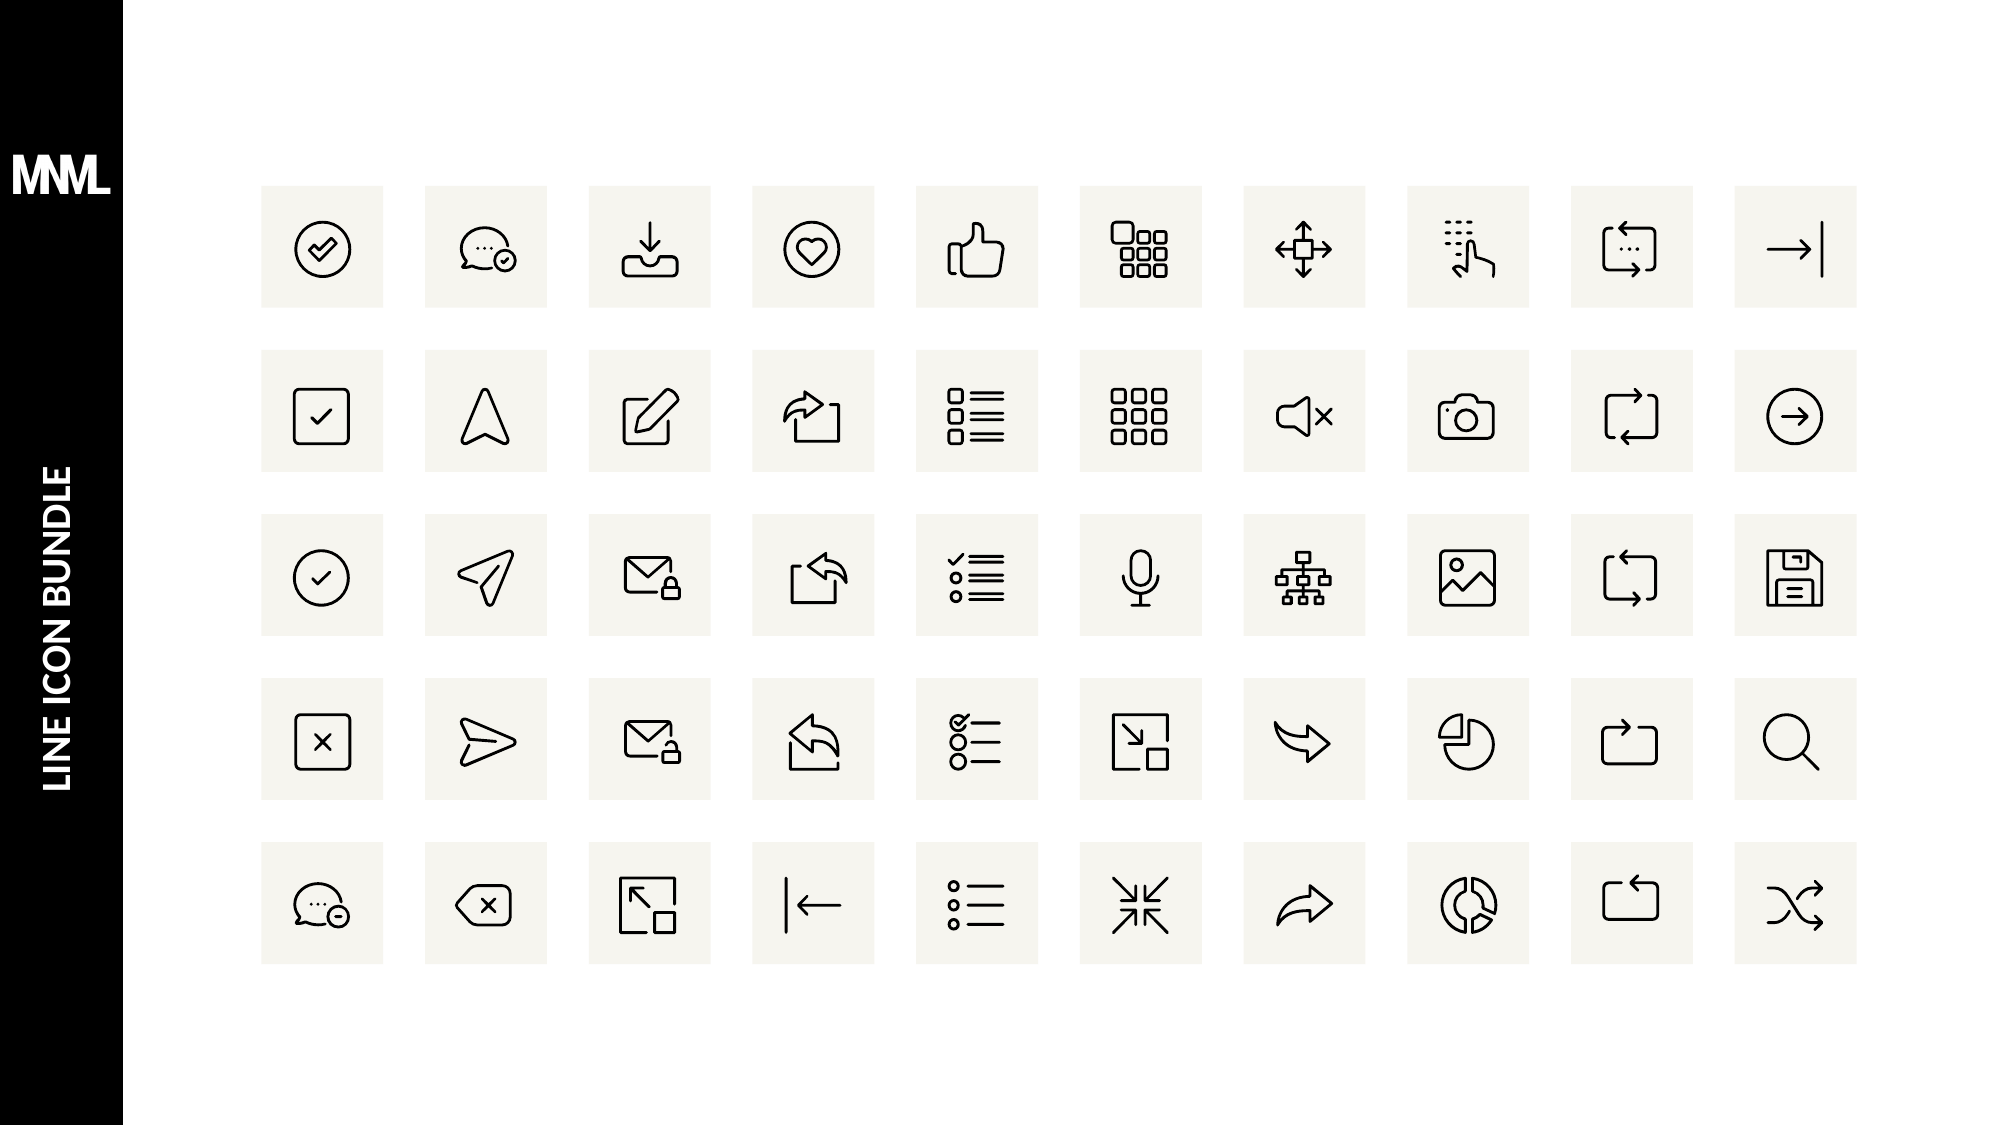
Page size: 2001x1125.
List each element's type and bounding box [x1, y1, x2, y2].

text_box [970, 740, 1001, 744]
text_box [1136, 246, 1168, 262]
text_box [1110, 220, 1135, 245]
text_box [1766, 239, 1812, 260]
text_box [1795, 880, 1823, 901]
text_box [949, 571, 963, 585]
text_box [947, 553, 965, 566]
text_box [783, 390, 825, 423]
text_box [1440, 876, 1467, 934]
text_box [1275, 220, 1332, 278]
text_box [1110, 387, 1127, 405]
text_box [969, 391, 1005, 395]
text_box [1273, 720, 1331, 764]
text_box [1151, 387, 1168, 405]
text_box [966, 922, 1005, 926]
text_box [459, 226, 517, 273]
text_box [619, 876, 677, 935]
text_box [947, 918, 960, 931]
text_box [968, 579, 1005, 583]
text_box [1276, 396, 1311, 437]
text_box [1276, 884, 1334, 927]
text_box [1471, 876, 1498, 916]
text_box [784, 876, 788, 935]
text_box [1136, 263, 1168, 278]
text_box [1112, 908, 1138, 935]
text_box [661, 740, 682, 764]
text_box [294, 220, 352, 278]
text_box [966, 903, 1005, 907]
text_box [1111, 713, 1169, 771]
text_box [1143, 876, 1169, 903]
text_box [783, 220, 841, 278]
text_box [460, 387, 510, 446]
text_box [623, 556, 673, 594]
text_box [1437, 713, 1464, 739]
text_box [621, 255, 679, 278]
text_box [1437, 393, 1495, 440]
text_box [292, 549, 350, 607]
text_box [1443, 718, 1495, 771]
text_box [947, 880, 960, 893]
text_box [1766, 387, 1824, 446]
text_box [1121, 574, 1160, 607]
text_box [1110, 408, 1127, 425]
text_box [968, 560, 1005, 564]
text_box [457, 549, 515, 607]
text_box [661, 576, 681, 601]
text_box [969, 432, 1005, 436]
text_box [624, 720, 673, 758]
text_box [949, 713, 970, 771]
text_box [797, 895, 842, 916]
text_box [1620, 393, 1659, 446]
text_box [1119, 263, 1135, 278]
text_box [794, 403, 841, 443]
text_box [1143, 908, 1169, 935]
text_box [293, 882, 351, 929]
text_box [1452, 239, 1496, 278]
text_box [1151, 408, 1168, 425]
text_box [1151, 428, 1168, 446]
text_box [969, 438, 1005, 442]
text_box [1130, 408, 1148, 425]
text_box [968, 592, 1005, 596]
text_box [970, 760, 1001, 764]
text_box [947, 387, 964, 405]
text_box [1619, 549, 1658, 601]
text_box [1136, 230, 1168, 245]
text_box [947, 428, 964, 446]
text_box [1130, 387, 1148, 405]
text_box [634, 387, 680, 434]
text_box [949, 590, 963, 604]
text_box [1119, 246, 1135, 262]
text_box [459, 717, 517, 767]
text_box [1820, 220, 1824, 278]
text_box [969, 418, 1005, 422]
text_box [968, 554, 1005, 558]
text_box [806, 551, 848, 585]
text_box [1618, 221, 1657, 272]
text_box [969, 411, 1005, 415]
text_box [1314, 407, 1333, 426]
text_box [790, 564, 837, 605]
text_box [1604, 388, 1643, 440]
text_box [969, 397, 1005, 401]
text_box [1130, 428, 1148, 446]
picture [0, 113, 122, 236]
text_box [1602, 874, 1660, 921]
text_box [947, 408, 964, 425]
text_box [639, 221, 661, 252]
text_box [1762, 713, 1820, 771]
text_box [1766, 549, 1824, 607]
text_box [1603, 555, 1641, 607]
text_box [966, 884, 1005, 888]
text_box [454, 884, 512, 927]
text_box [788, 713, 840, 758]
text_box [1766, 886, 1823, 931]
text_box [294, 713, 352, 771]
text_box [1439, 549, 1496, 607]
text_box [622, 397, 670, 446]
text_box [1471, 912, 1494, 934]
text_box [947, 221, 1005, 278]
text_box [1602, 226, 1641, 278]
text_box [292, 387, 350, 446]
text_box [1110, 428, 1127, 446]
text_box [970, 721, 1001, 725]
text_box [1112, 876, 1138, 903]
text_box [788, 741, 840, 771]
text_box [947, 899, 960, 912]
text_box [968, 573, 1005, 577]
text_box [1601, 718, 1658, 766]
text_box [1274, 550, 1332, 606]
text_box [1129, 549, 1152, 587]
